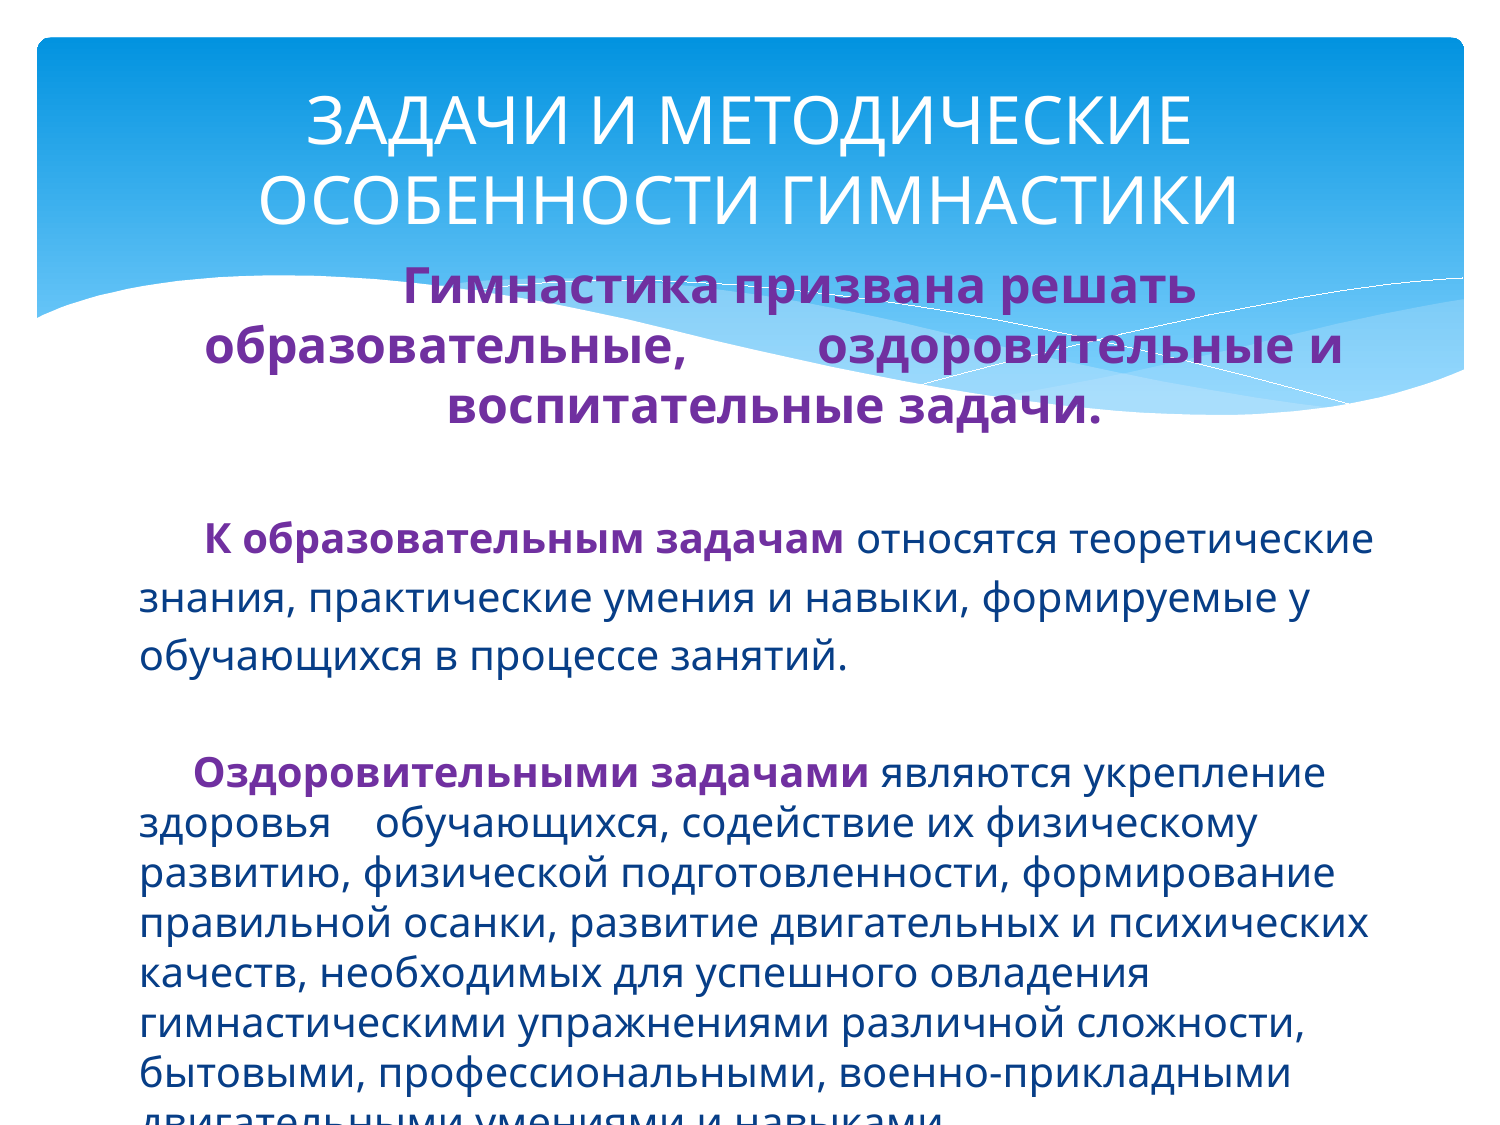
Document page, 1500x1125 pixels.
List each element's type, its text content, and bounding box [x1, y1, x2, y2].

list Гимнастика призвана решать образовательные, оздоровительные и воспитательные задачи. К образовательным задачам относятся теоретические знания, практические умения и навыки, формируемые у обучающихся в процессе занятий. Оздоровительными задачами являются укрепление здоровья обучающихся, содействие их физическому развитию, физической подготовленности, формирование правильной осанки, развитие двигательных и психических качеств, необходимых для успешного овладения гимнастическими упражнениями различной сложности, бытовыми, профессиональными, военно-прикладными двигательными умениями и навыками. [123, 261, 1425, 1125]
title ЗАДАЧИ И МЕТОДИЧЕСКИЕ ОСОБЕННОСТИ ГИМНАСТИКИ [75, 55, 1425, 261]
